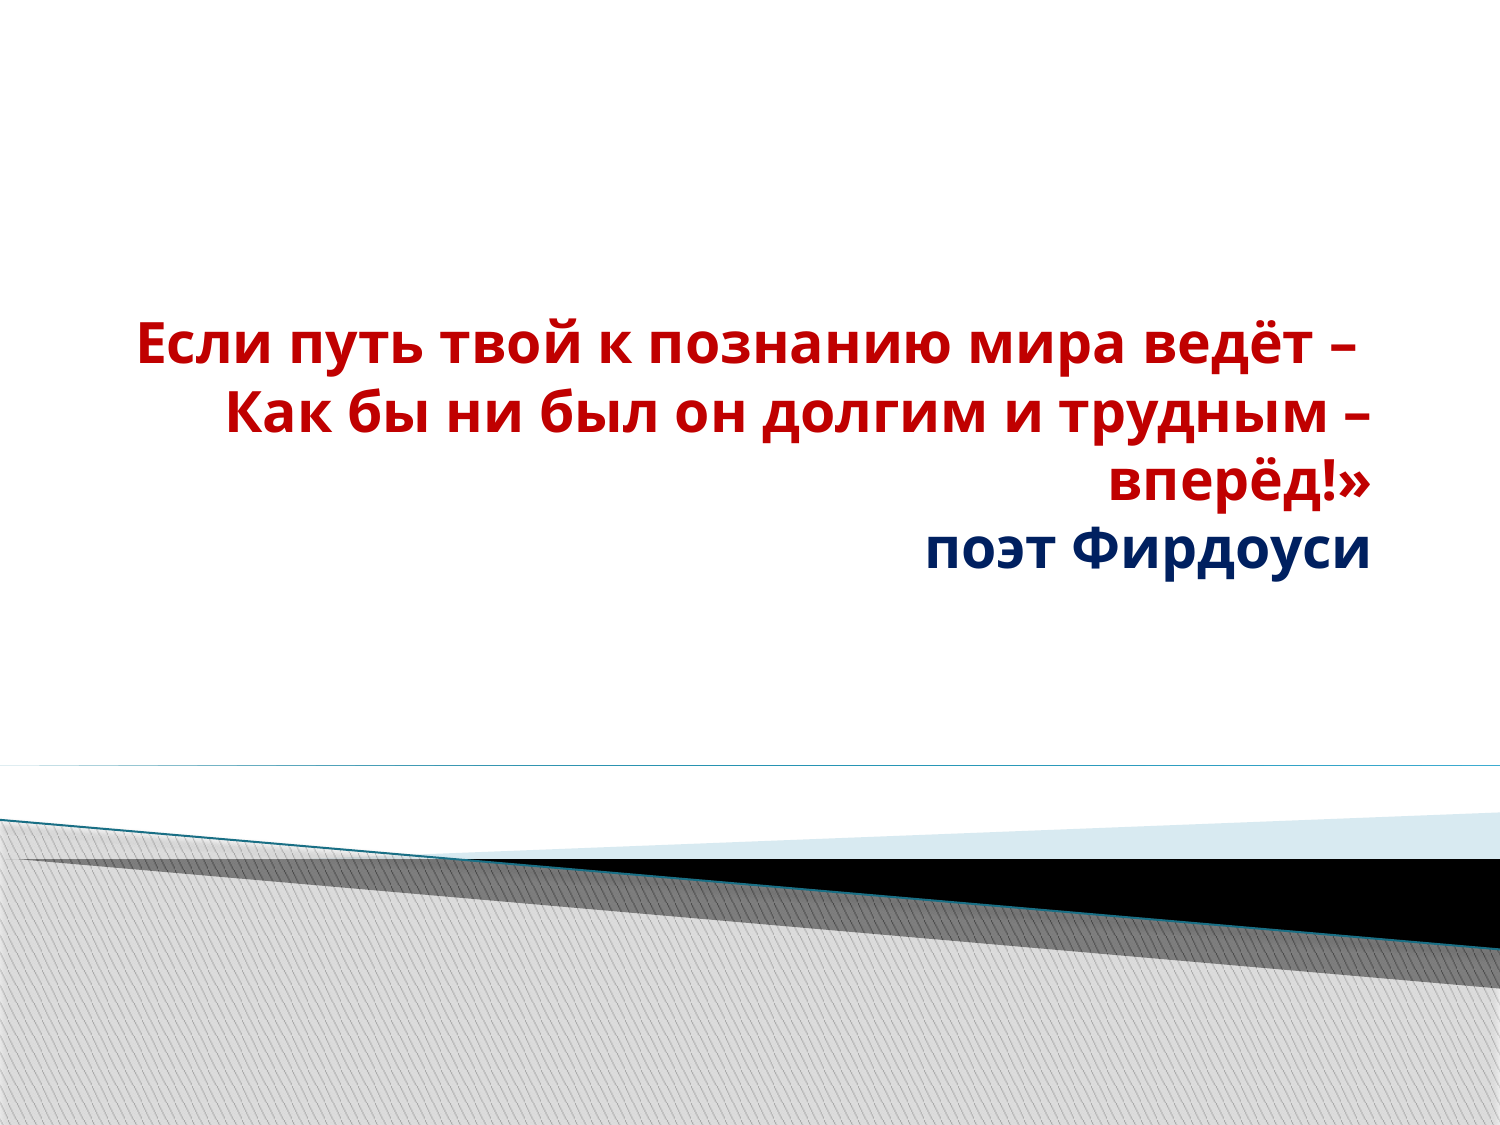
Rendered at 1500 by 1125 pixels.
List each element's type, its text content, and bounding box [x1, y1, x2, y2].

picture [5, 859, 1500, 989]
title Если путь твой к познанию мира ведёт – Как бы ни был он долгим и трудным – вперёд!» поэт Фирдоуси [112, 287, 1388, 588]
